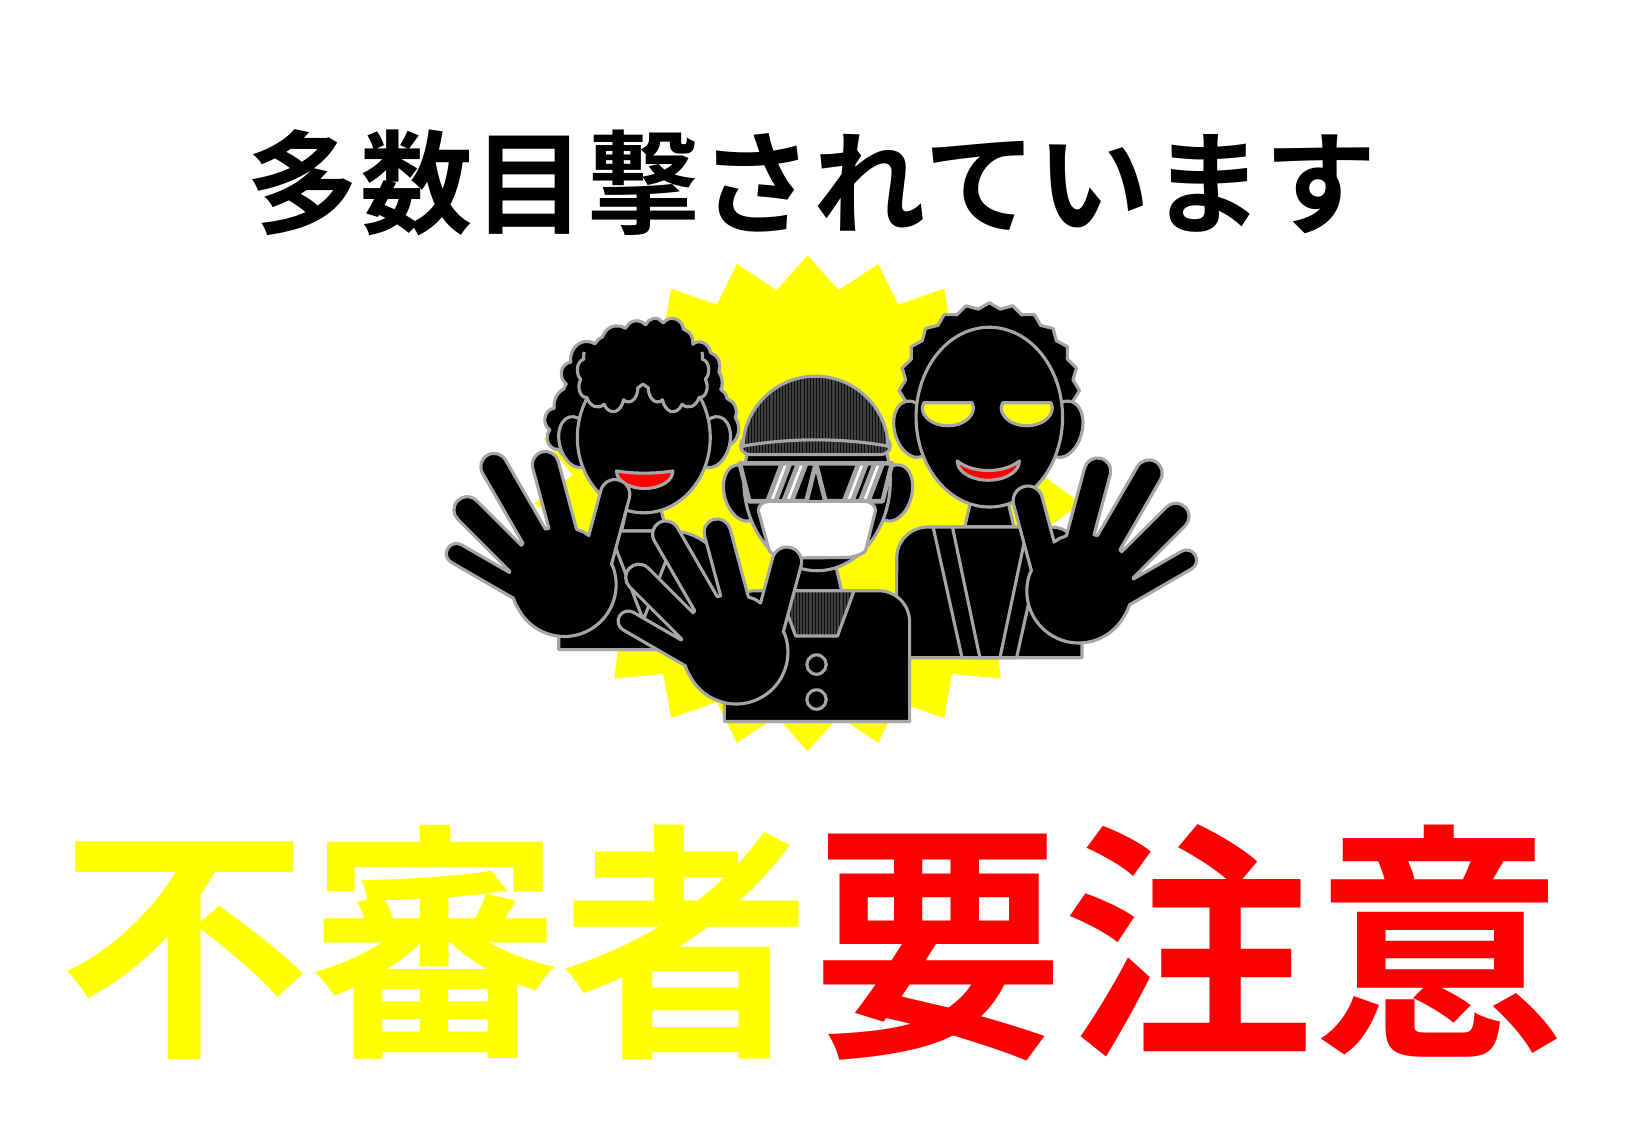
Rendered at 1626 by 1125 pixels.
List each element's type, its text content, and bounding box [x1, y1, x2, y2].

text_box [450, 255, 1193, 752]
text_box 多数目撃されています [0, 105, 1625, 256]
text_box 不審者要注意 [0, 779, 1625, 1095]
